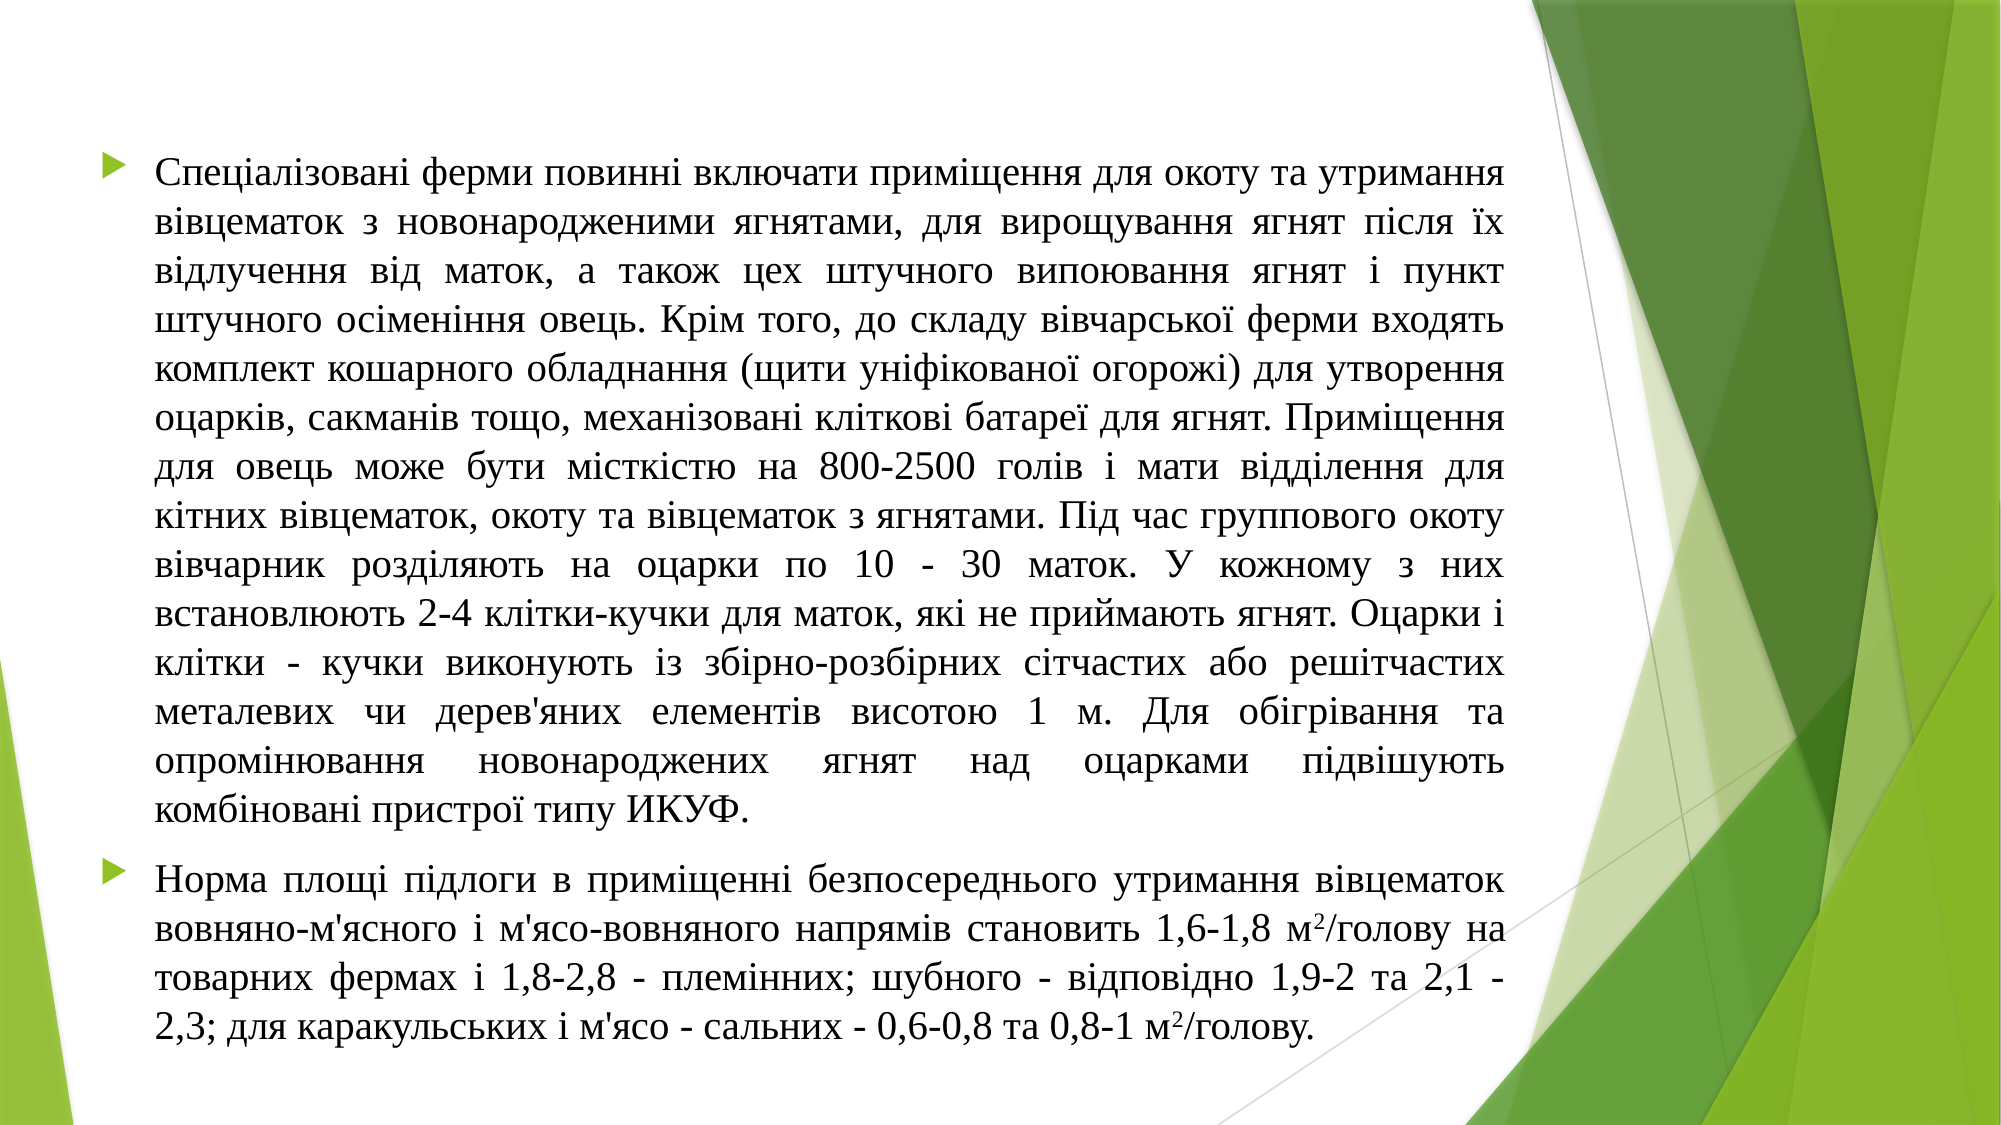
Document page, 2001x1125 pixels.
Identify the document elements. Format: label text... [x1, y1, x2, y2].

list Спеціалізовані ферми повинні включати приміщення для окоту та утримання вівцематок з новонародженими ягнятами, для вирощування ягнят після їх відлучення від маток, а також цех штучного випоювання ягнят і пункт штучного осіменіння овець. Крім того, до складу вівчарської ферми входять комплект кошарного обладнання (щити уніфікованої огорожі) для утворення оцарків, сакманів тощо, механізовані кліткові батареї для ягнят. Приміщення для овець може бути місткістю на 800-2500 голів і мати відділення для кітних вівцематок, окоту та вівцематок з ягнятами. Під час группового окоту вівчарник розділяють на оцарки по 10 - 30 маток. У кожному з них встановлюють 2-4 клітки-кучки для маток, які не приймають ягнят. Оцарки і клітки - кучки виконують із збірно-розбірних сітчастих або решітчастих металевих чи дерев'яних елементів висотою 1 м. Для обігрівання та опромінювання новонароджених ягнят над оцарками підвішують комбіновані пристрої типу ИКУФ. Норма площі підлоги в приміщенні безпосереднього утримання вівцематок вовняно-м'ясного і м'ясо-вовняного напрямів становить 1,6-1,8 м2/голову на товарних фермах і 1,8-2,8 - племінних; шубного - відповідно 1,9-2 та 2,1 - 2,3; для каракульських і м'ясо - сальних - 0,6-0,8 та 0,8-1 м2/голову. [84, 137, 1522, 1059]
